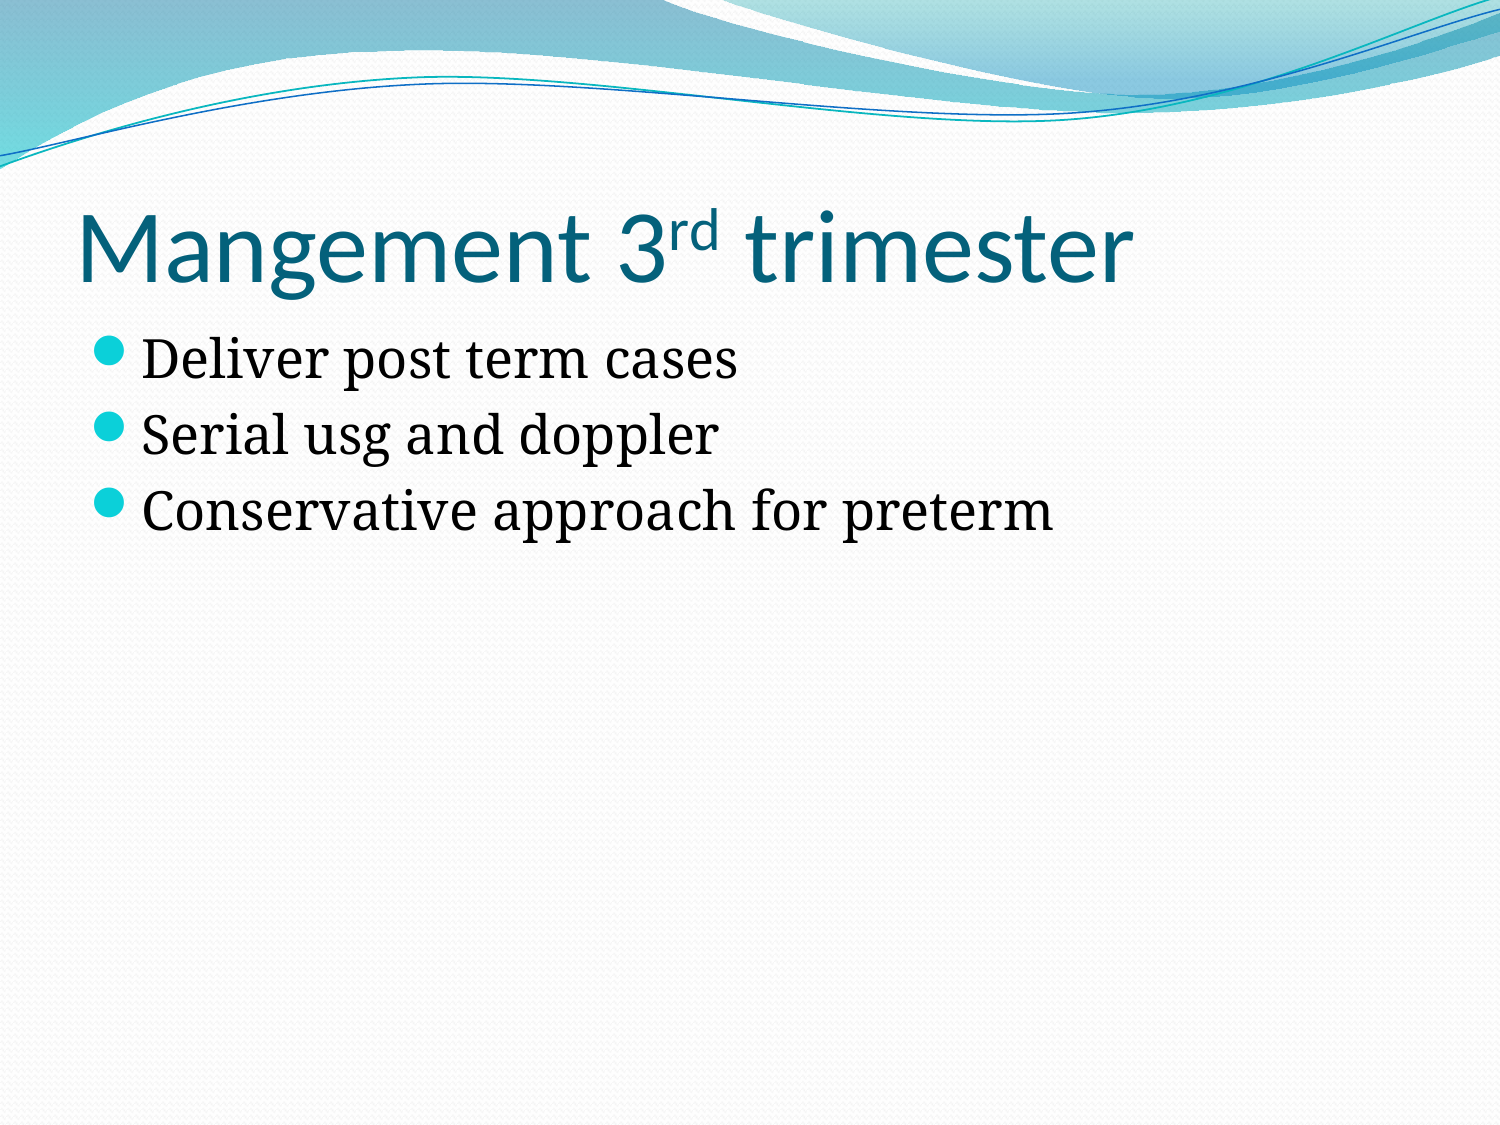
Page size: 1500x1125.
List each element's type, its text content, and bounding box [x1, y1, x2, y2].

title Mangement 3rd trimester [75, 115, 1425, 303]
list Deliver post term cases Serial usg and doppler Conservative approach for preterm [75, 317, 1425, 1038]
